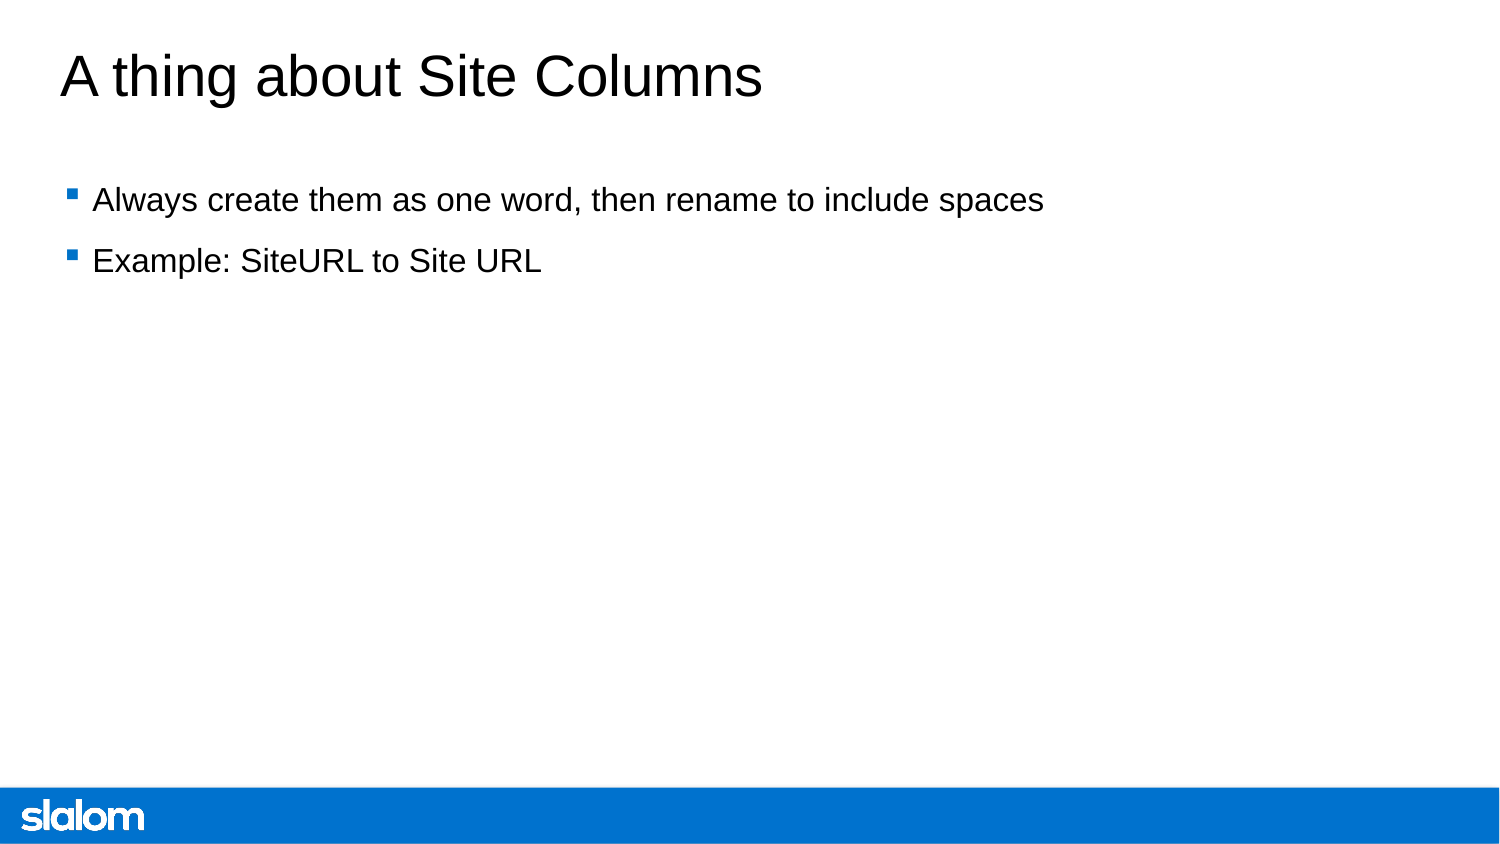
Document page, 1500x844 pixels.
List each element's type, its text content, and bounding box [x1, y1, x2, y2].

title A thing about Site Columns [38, 34, 1463, 118]
list Always create them as one word, then rename to include spaces Example: SiteURL to Site URL [64, 175, 1446, 289]
picture [21, 799, 144, 831]
